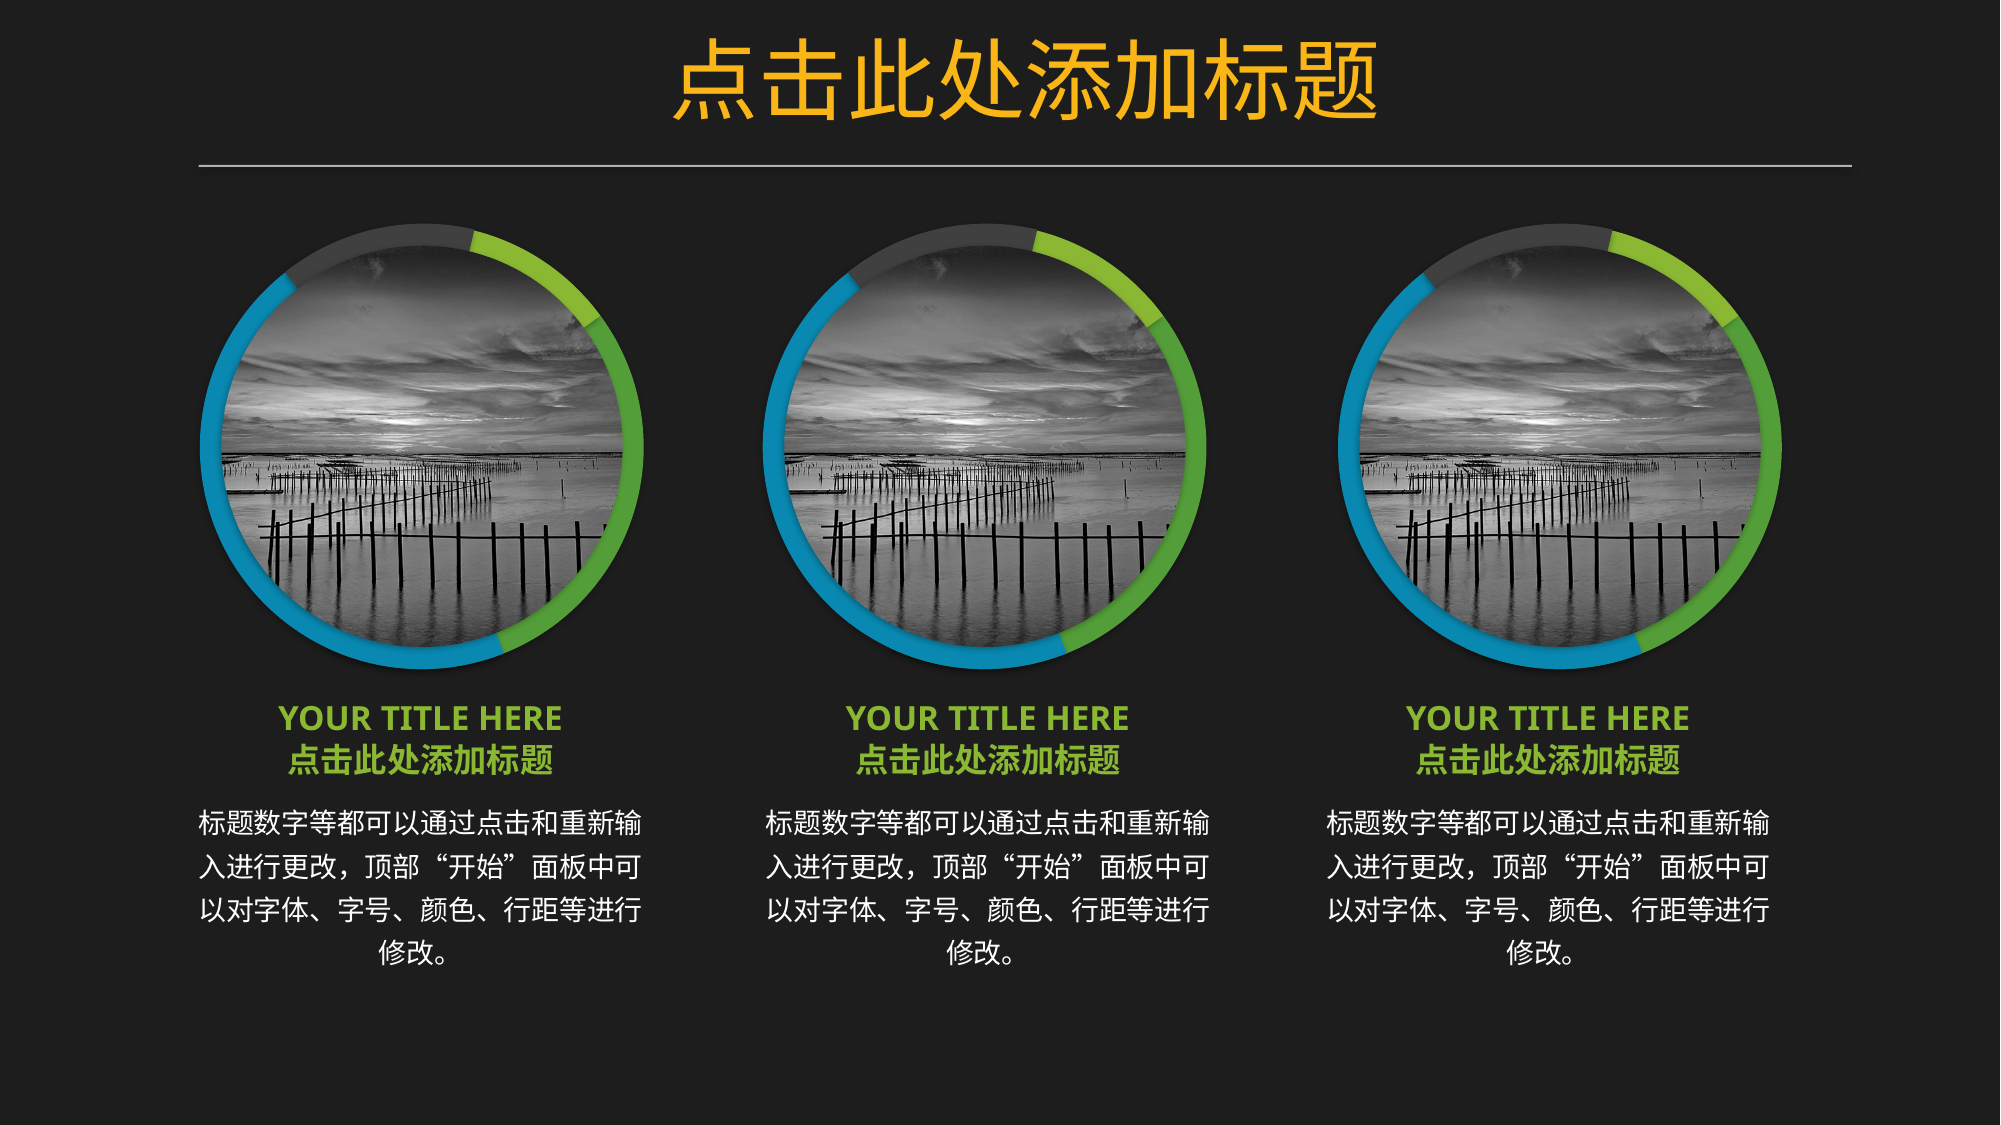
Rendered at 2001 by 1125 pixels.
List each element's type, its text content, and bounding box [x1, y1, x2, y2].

text_box YOUR TITLE HERE 点击此处添加标题 [809, 688, 1167, 787]
text_box YOUR TITLE HERE 点击此处添加标题 [1369, 688, 1727, 787]
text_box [1336, 223, 1784, 670]
text_box 点击此处添加标题 [321, 17, 1730, 139]
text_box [761, 223, 1209, 670]
text_box YOUR TITLE HERE 点击此处添加标题 [241, 688, 599, 787]
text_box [198, 223, 646, 670]
text_box 标题数字等都可以通过点击和重新输入进行更改，顶部“开始”面板中可以对字体、字号、颜色、行距等进行修改。 [750, 788, 1226, 977]
text_box 标题数字等都可以通过点击和重新输入进行更改，顶部“开始”面板中可以对字体、字号、颜色、行距等进行修改。 [183, 788, 658, 977]
text_box 标题数字等都可以通过点击和重新输入进行更改，顶部“开始”面板中可以对字体、字号、颜色、行距等进行修改。 [1310, 788, 1786, 977]
